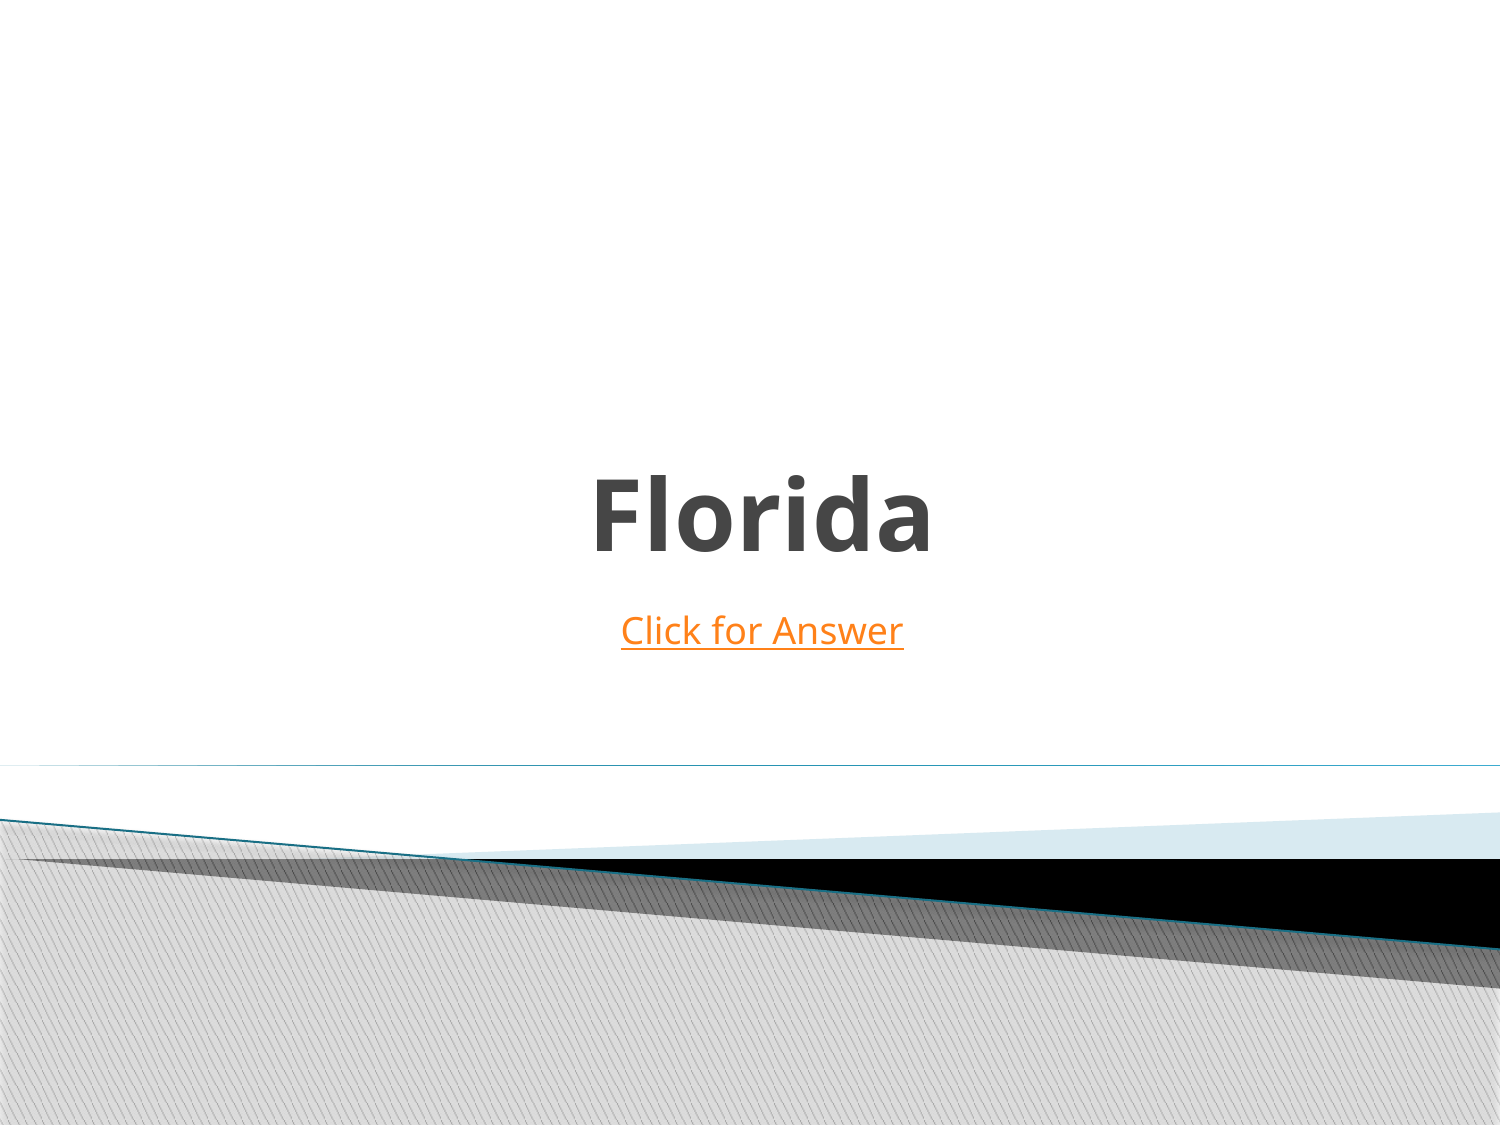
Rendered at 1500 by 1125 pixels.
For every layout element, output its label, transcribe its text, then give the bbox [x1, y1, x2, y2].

picture [5, 859, 1500, 989]
title Florida [125, 337, 1400, 579]
text_box Click for Answer [587, 599, 938, 666]
